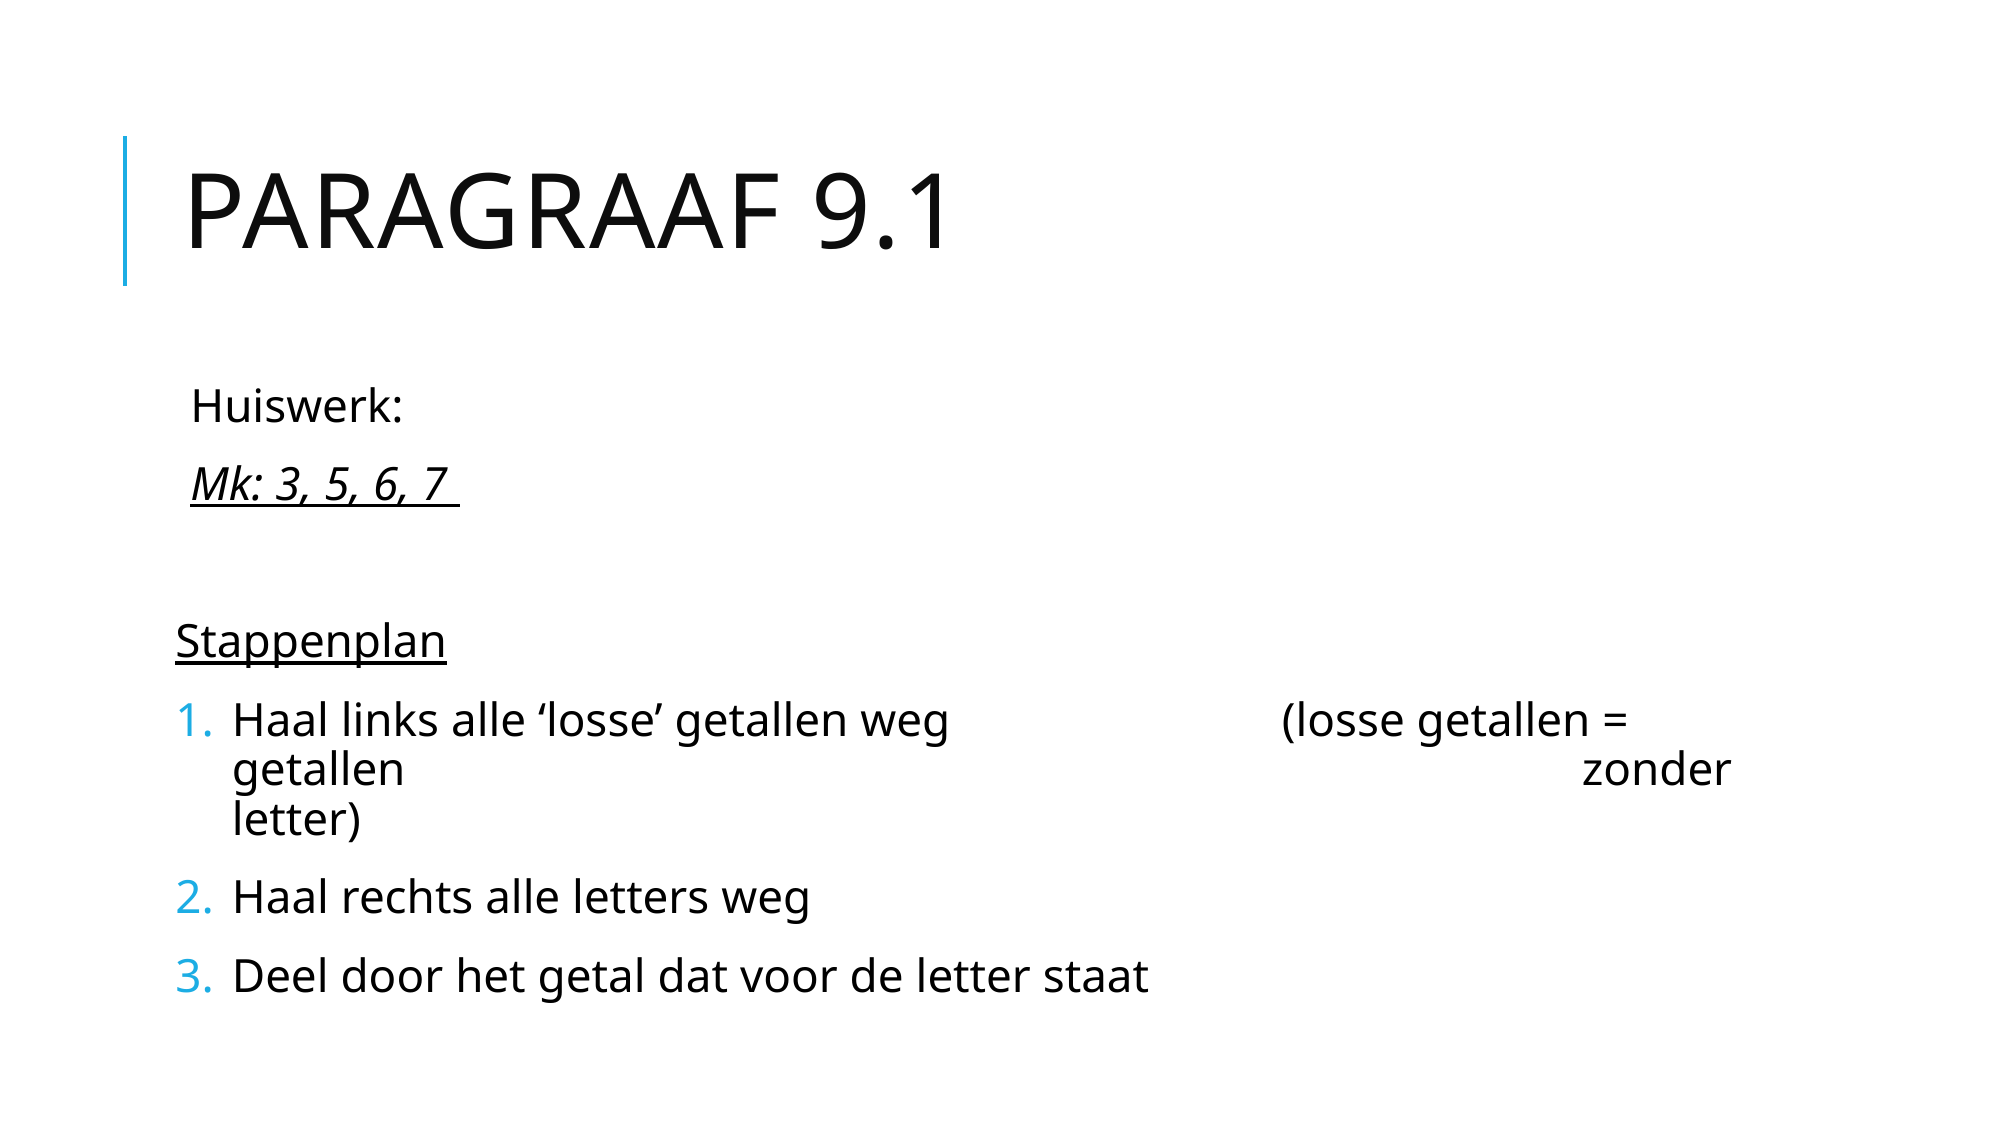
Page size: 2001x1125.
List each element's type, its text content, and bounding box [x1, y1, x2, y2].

title Paragraaf 9.1 [168, 96, 1763, 342]
list Huiswerk: Mk: 3, 5, 6, 7 Stappenplan Haal links alle ‘losse’ getallen weg (losse getallen = getallen zonder letter) Haal rechts alle letters weg Deel door het getal dat voor de letter staat [168, 375, 1763, 1035]
